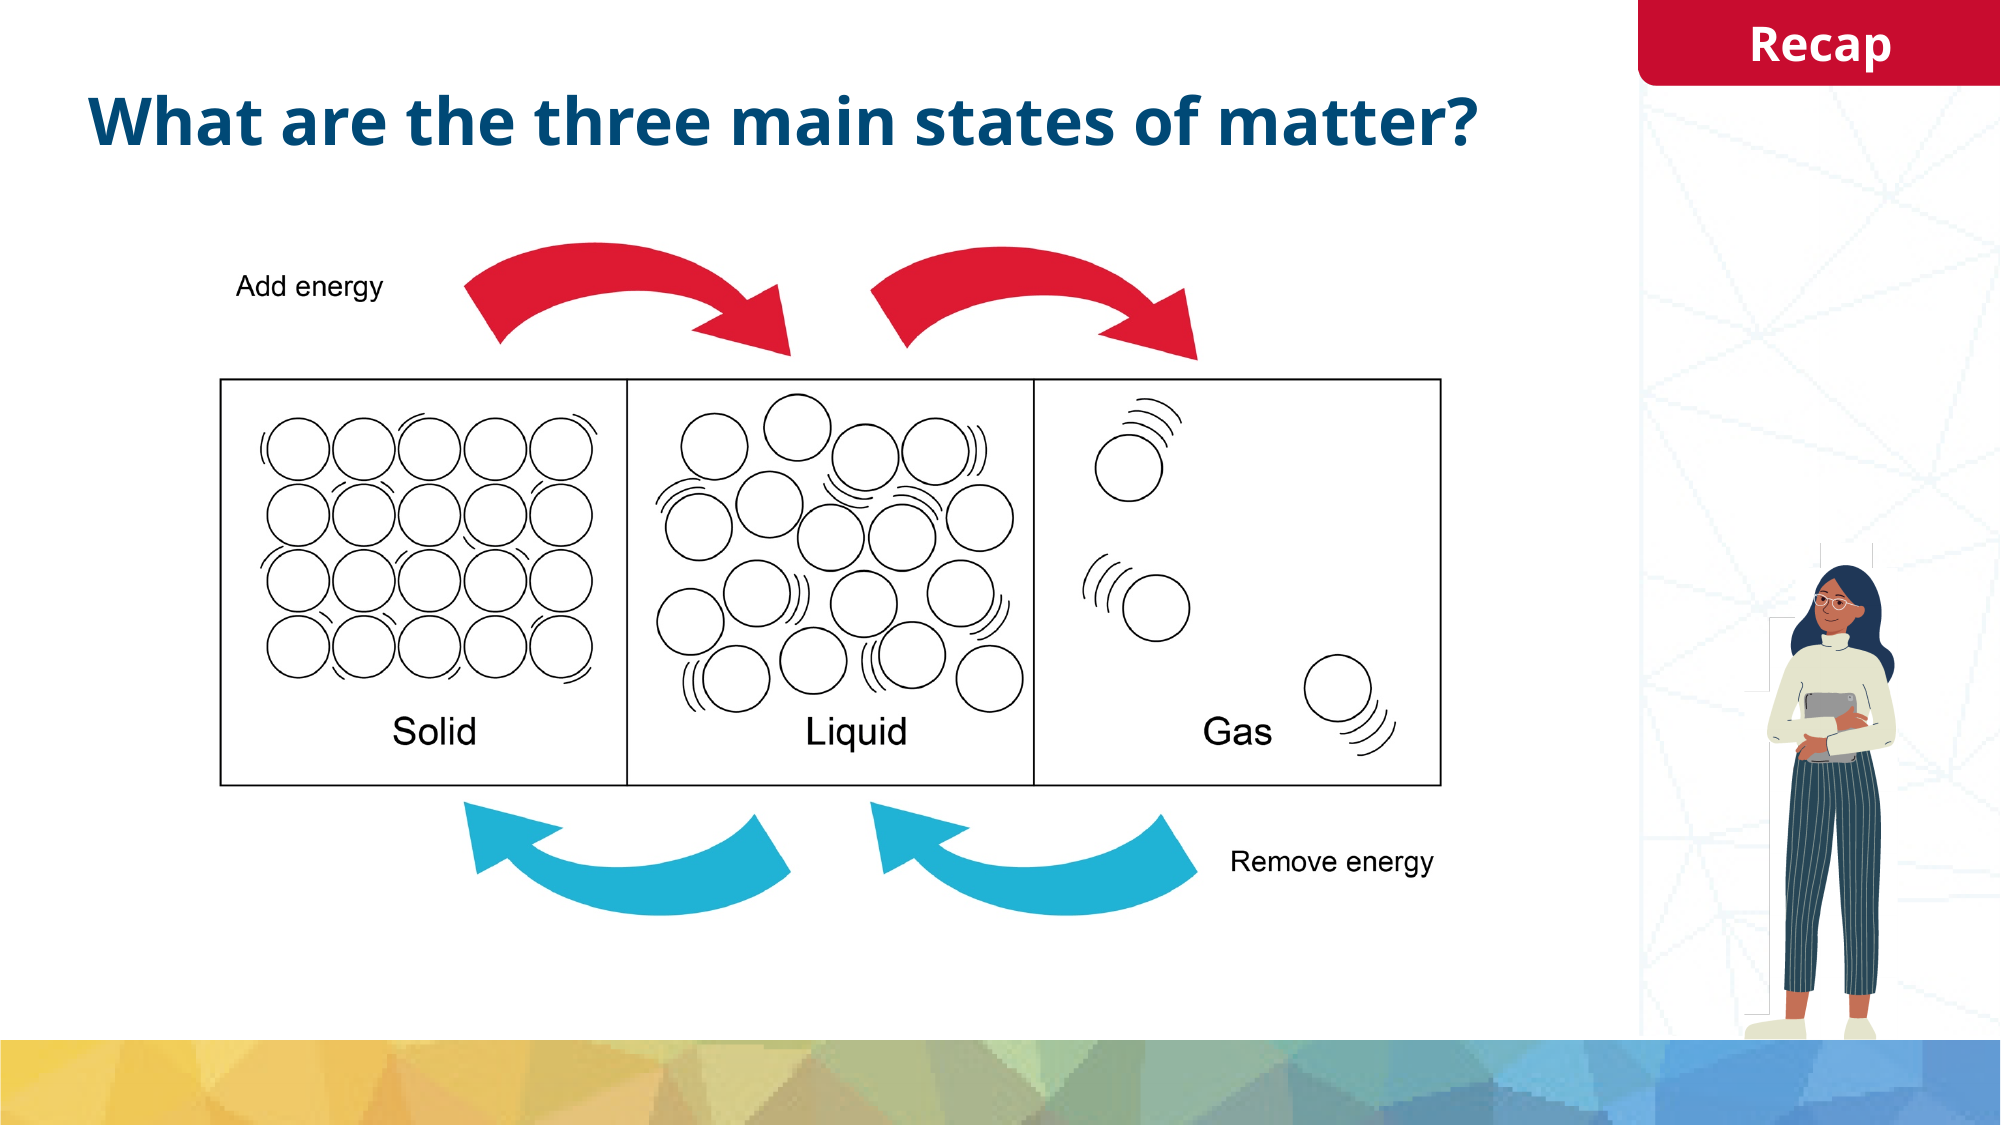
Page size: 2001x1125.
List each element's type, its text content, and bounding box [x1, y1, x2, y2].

picture [0, 0, 2001, 1125]
picture [189, 220, 1465, 935]
title What are the three main states of matter? [88, 88, 1565, 161]
